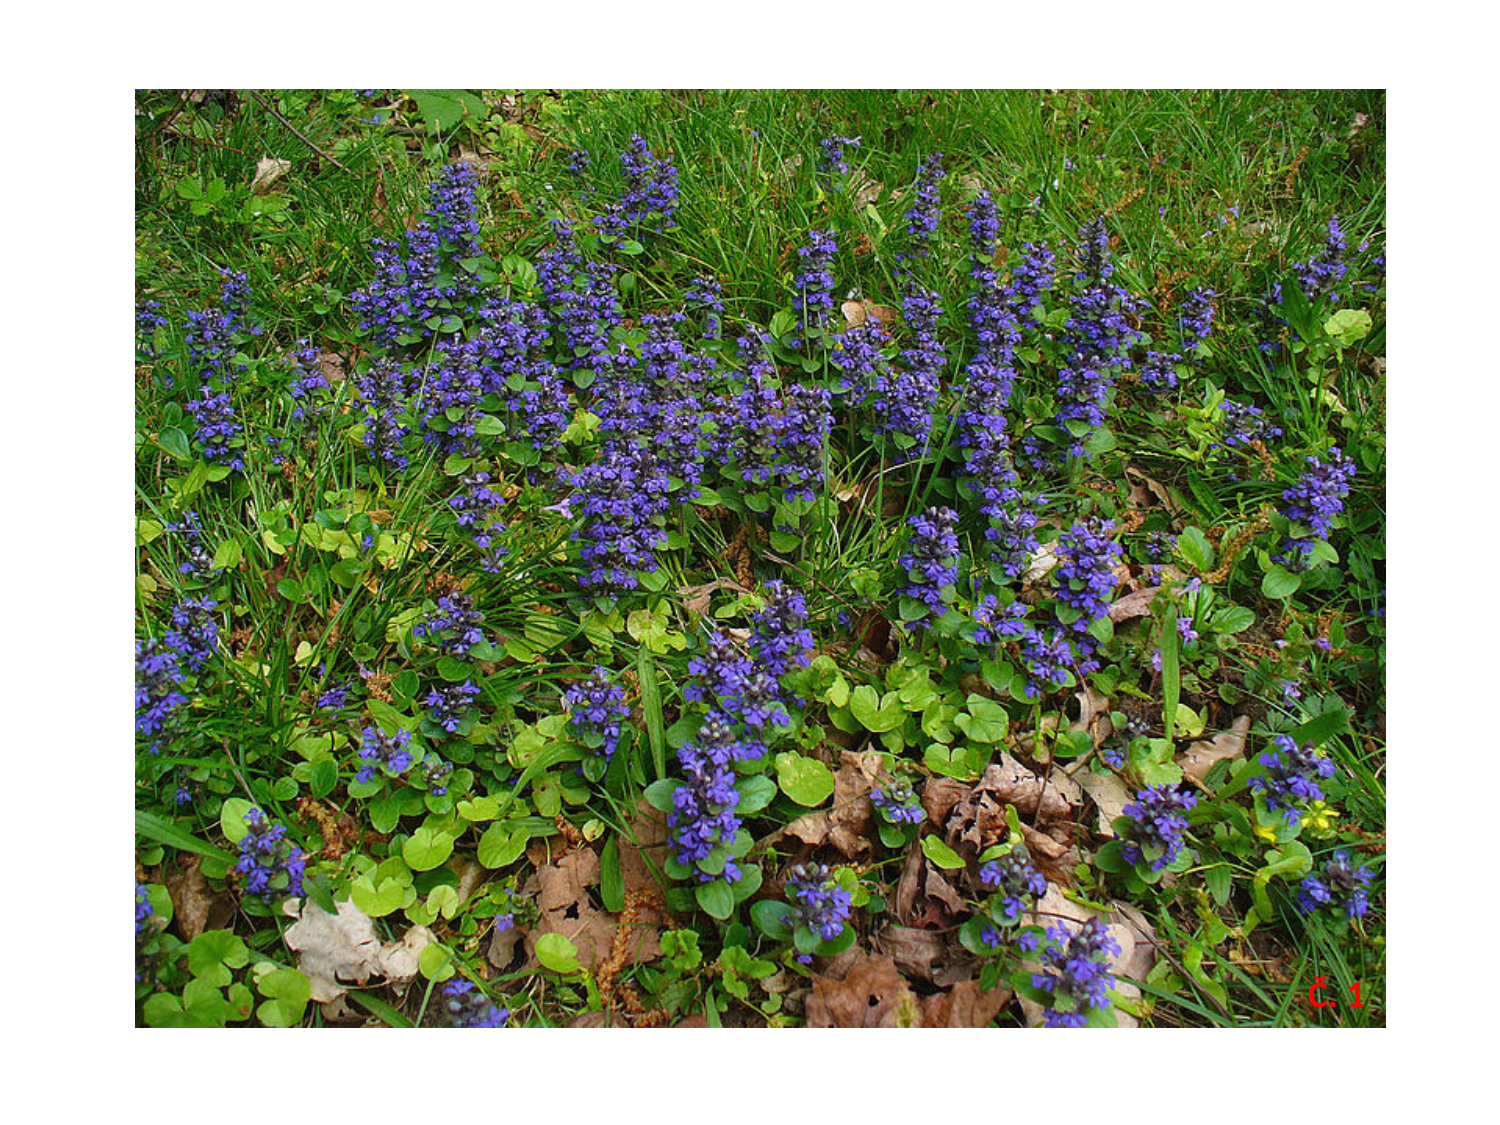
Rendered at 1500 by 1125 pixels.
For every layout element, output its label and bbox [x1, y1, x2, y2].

picture [135, 89, 1386, 1028]
